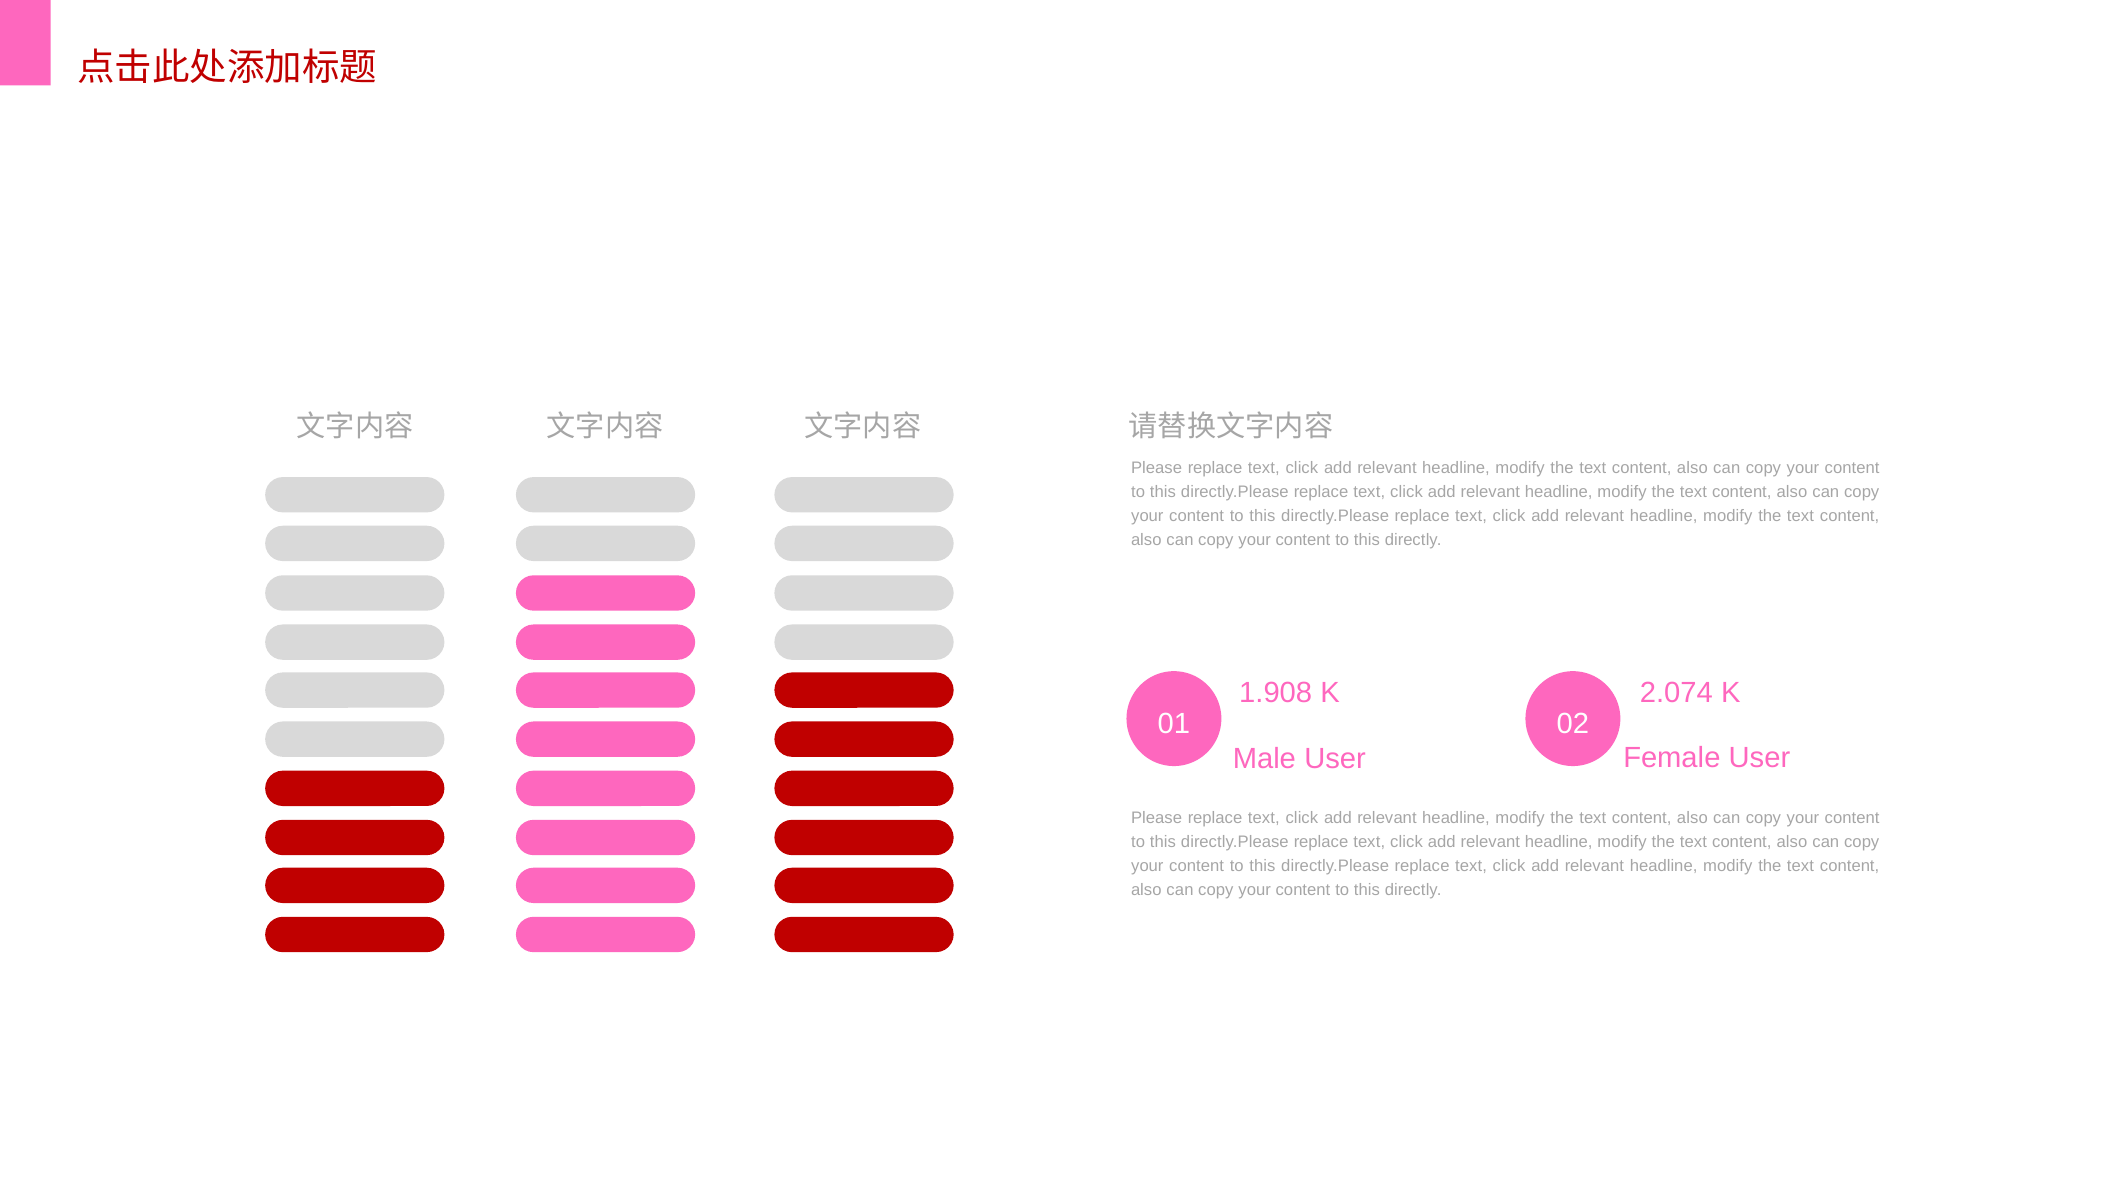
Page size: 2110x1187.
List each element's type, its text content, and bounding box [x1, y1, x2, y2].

text_box [773, 671, 955, 709]
text_box Please replace text, click add relevant headline, modify the text content, also can copy your content to this directly.Please replace text, click add relevant headline, modify the text content, also can copy your content to this directly.Please replace text, click add relevant headline, modify the text content, also can copy your content to this directly. [1130, 803, 1881, 899]
text_box 02 [1524, 670, 1622, 768]
text_box 2.074 K [1639, 666, 1741, 709]
text_box [515, 476, 696, 513]
text_box [773, 916, 955, 953]
text_box [264, 574, 445, 612]
text_box 1.908 K [1239, 666, 1341, 709]
text_box [264, 916, 445, 953]
text_box [264, 671, 445, 709]
text_box [773, 476, 955, 513]
text_box [515, 867, 696, 904]
text_box [515, 916, 696, 953]
text_box [264, 867, 445, 904]
text_box [773, 819, 955, 856]
text_box [264, 819, 445, 856]
text_box 文字内容 [524, 407, 687, 443]
text_box [264, 770, 445, 807]
text_box [773, 867, 955, 904]
text_box [773, 623, 955, 661]
text_box [515, 720, 696, 758]
text_box 文字内容 [274, 407, 437, 443]
text_box [773, 770, 955, 807]
text_box [264, 623, 445, 661]
text_box [515, 770, 696, 807]
text_box [515, 819, 696, 856]
text_box Female User [1623, 730, 1791, 773]
text_box [264, 525, 445, 562]
text_box [264, 720, 445, 758]
text_box Male User [1232, 732, 1367, 775]
text_box 文字内容 [781, 407, 944, 443]
text_box [773, 574, 955, 612]
text_box [773, 720, 955, 758]
text_box [515, 525, 696, 562]
text_box 点击此处添加标题 [62, 35, 417, 94]
text_box [773, 525, 955, 562]
text_box [515, 623, 696, 661]
text_box 01 [1125, 670, 1223, 768]
text_box [515, 671, 696, 709]
text_box Please replace text, click add relevant headline, modify the text content, also can copy your content to this directly.Please replace text, click add relevant headline, modify the text content, also can copy your content to this directly.Please replace text, click add relevant headline, modify the text content, also can copy your content to this directly. [1130, 453, 1881, 550]
text_box [515, 574, 696, 612]
text_box 请替换文字内容 [1128, 400, 1801, 443]
text_box [264, 476, 445, 513]
